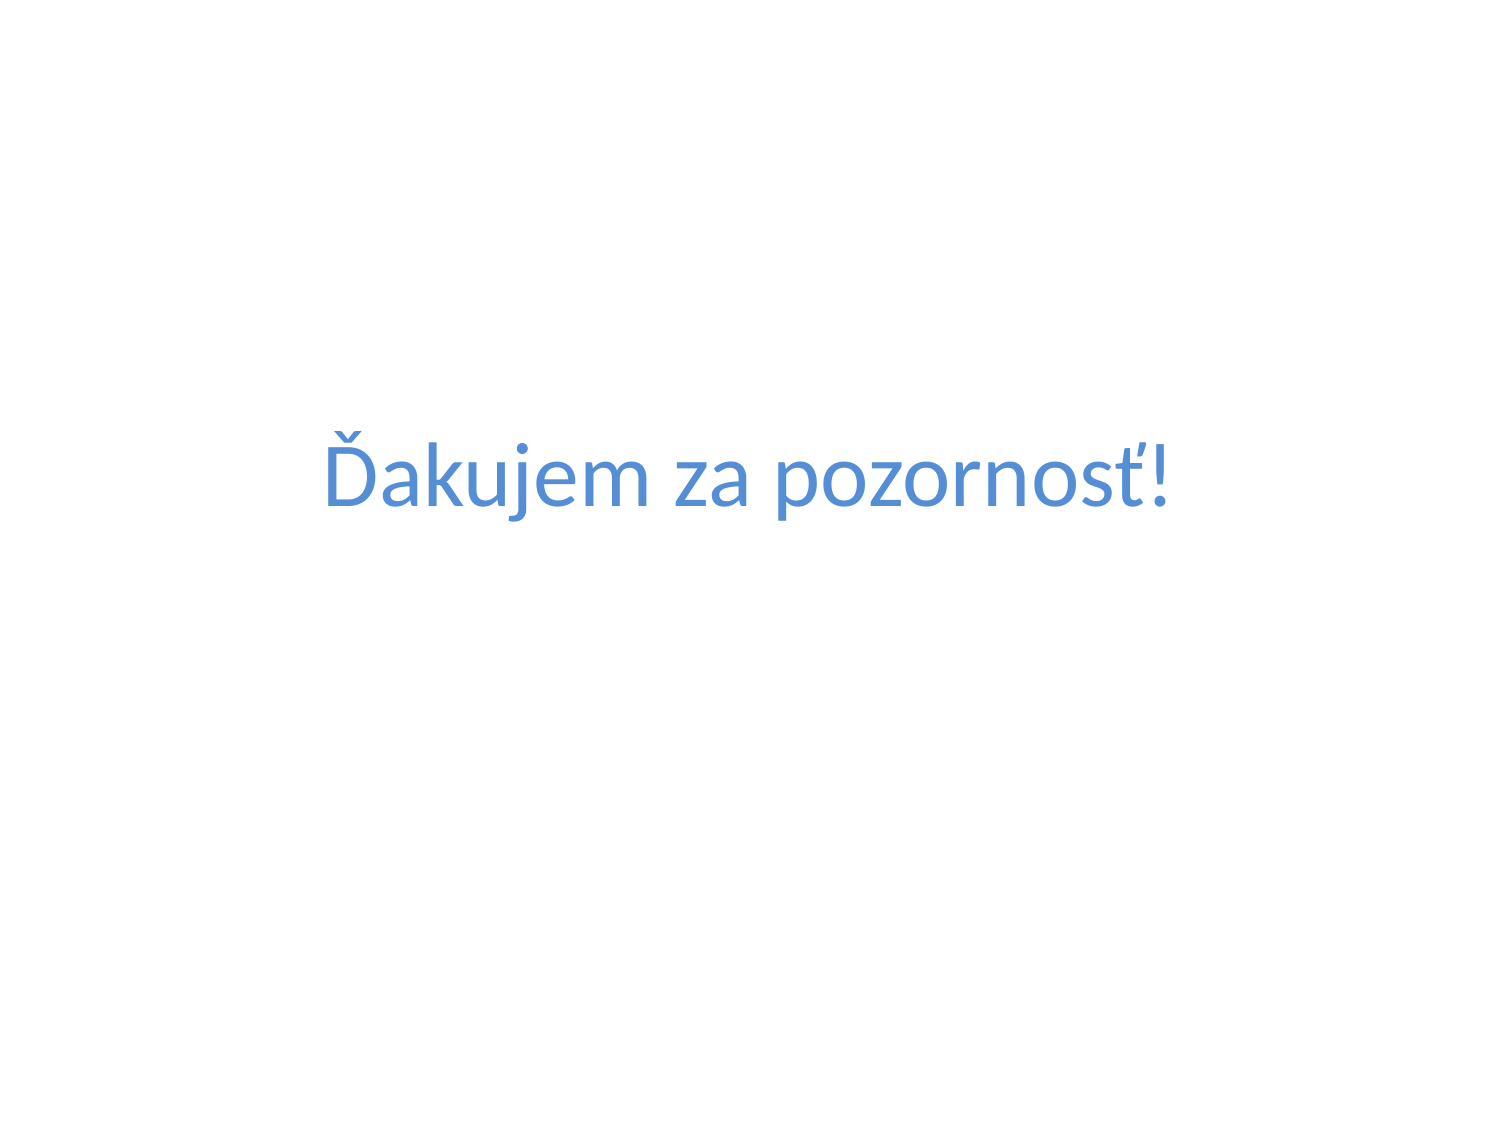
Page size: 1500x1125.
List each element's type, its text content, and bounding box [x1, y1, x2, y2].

title Ďakujem za pozornosť! [112, 349, 1388, 591]
